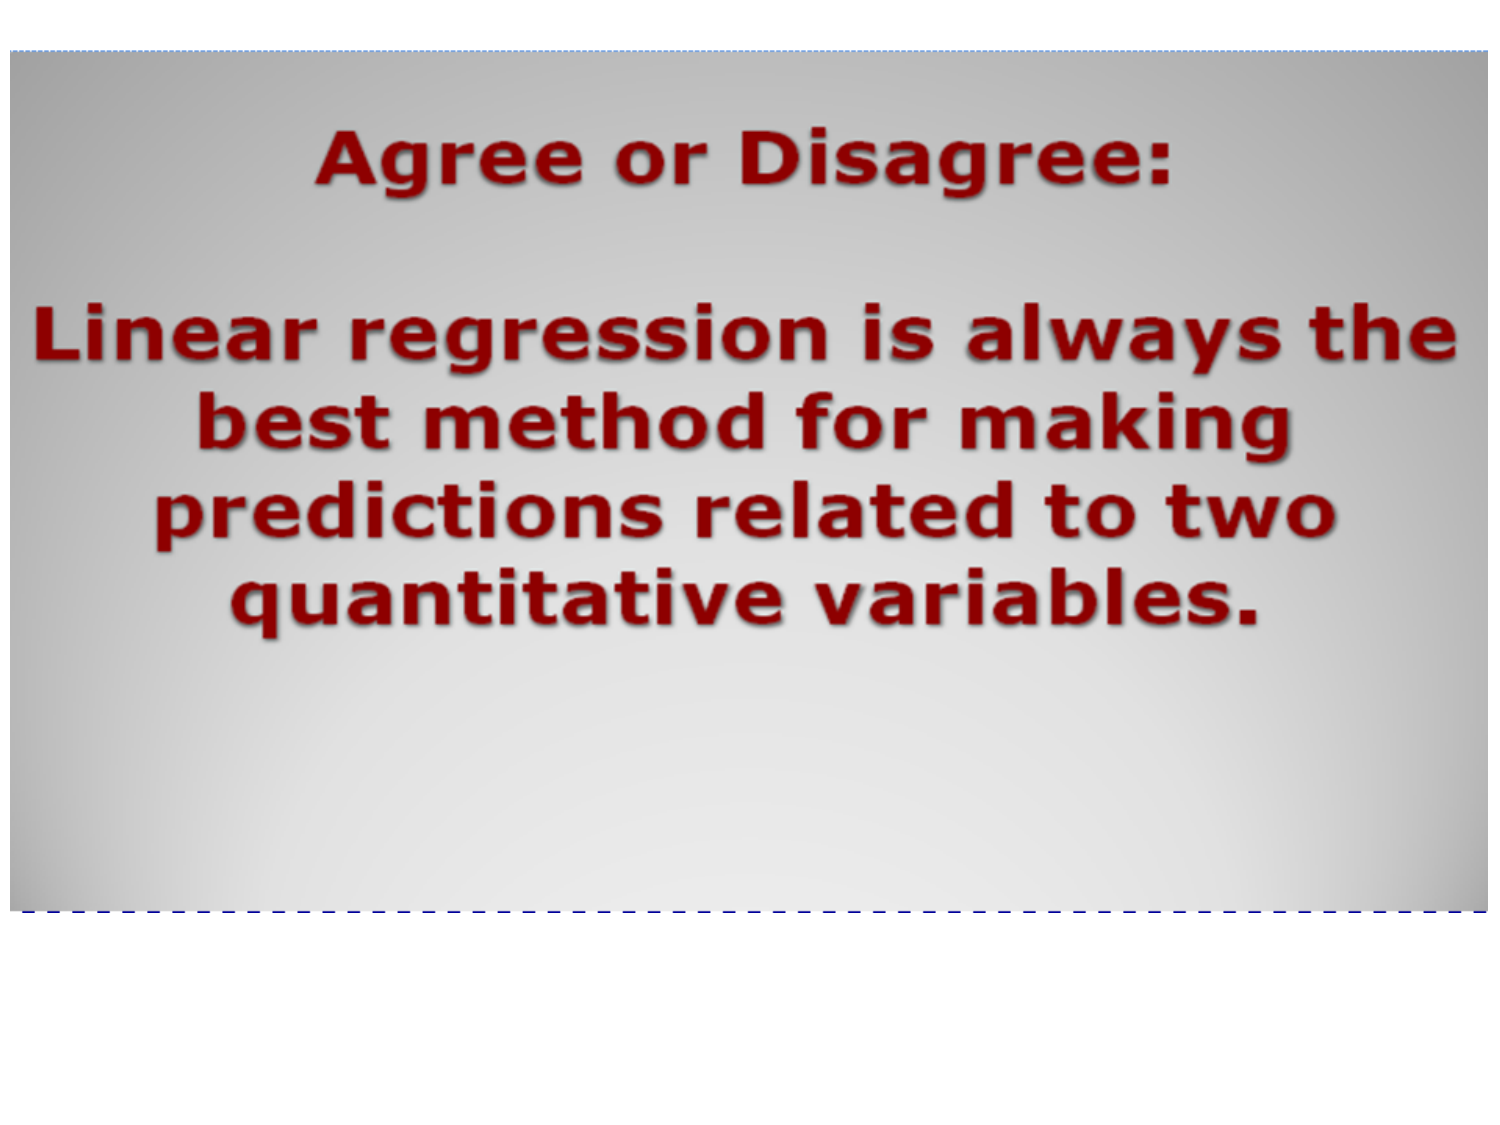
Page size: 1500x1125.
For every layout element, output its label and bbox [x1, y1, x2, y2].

picture [10, 49, 1488, 913]
